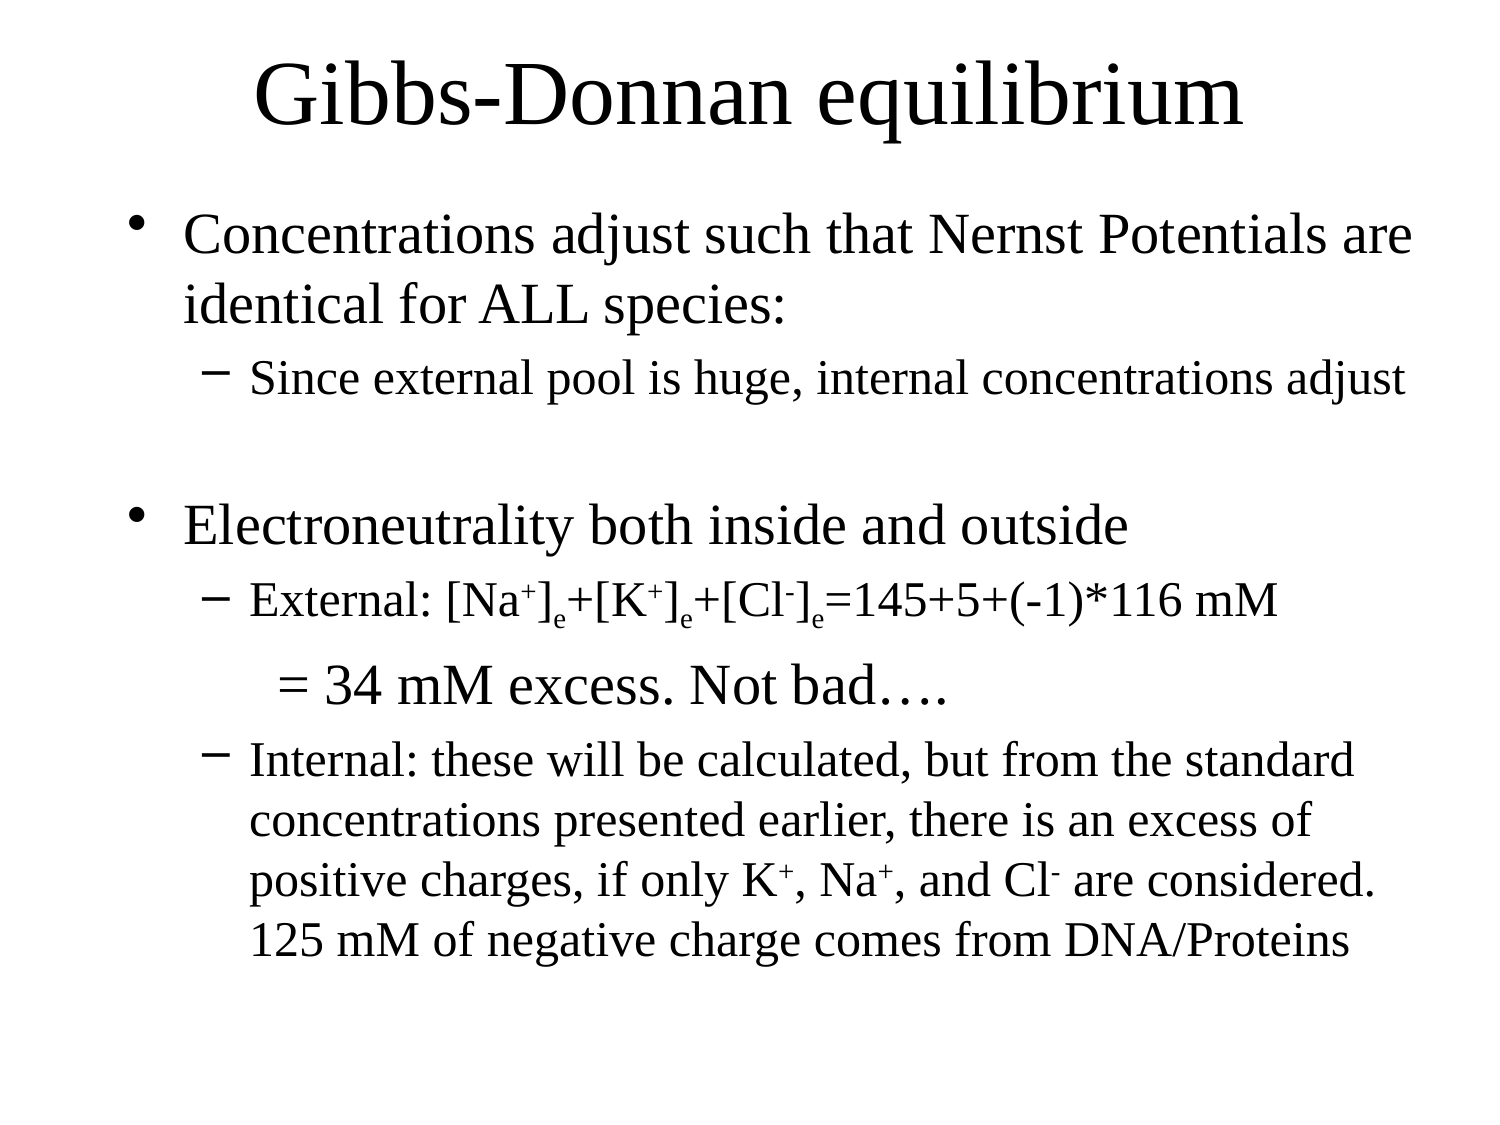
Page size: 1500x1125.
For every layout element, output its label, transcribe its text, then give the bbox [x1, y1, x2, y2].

title Gibbs-Donnan equilibrium [112, 24, 1388, 150]
text_box Concentrations adjust such that Nernst Potentials are identical for ALL species: Since external pool is huge, internal concentrations adjust Electroneutrality both inside and outside External: [Na+]e+[K+]e+[Cl-]e=145+5+(-1)*116 mM = 34 mM excess. Not bad…. Internal: these will be calculated, but from the standard concentrations presented earlier, there is an excess of positive charges, if only K+, Na+, and Cl- are considered. 125 mM of negative charge comes from DNA/Proteins [112, 187, 1450, 1025]
